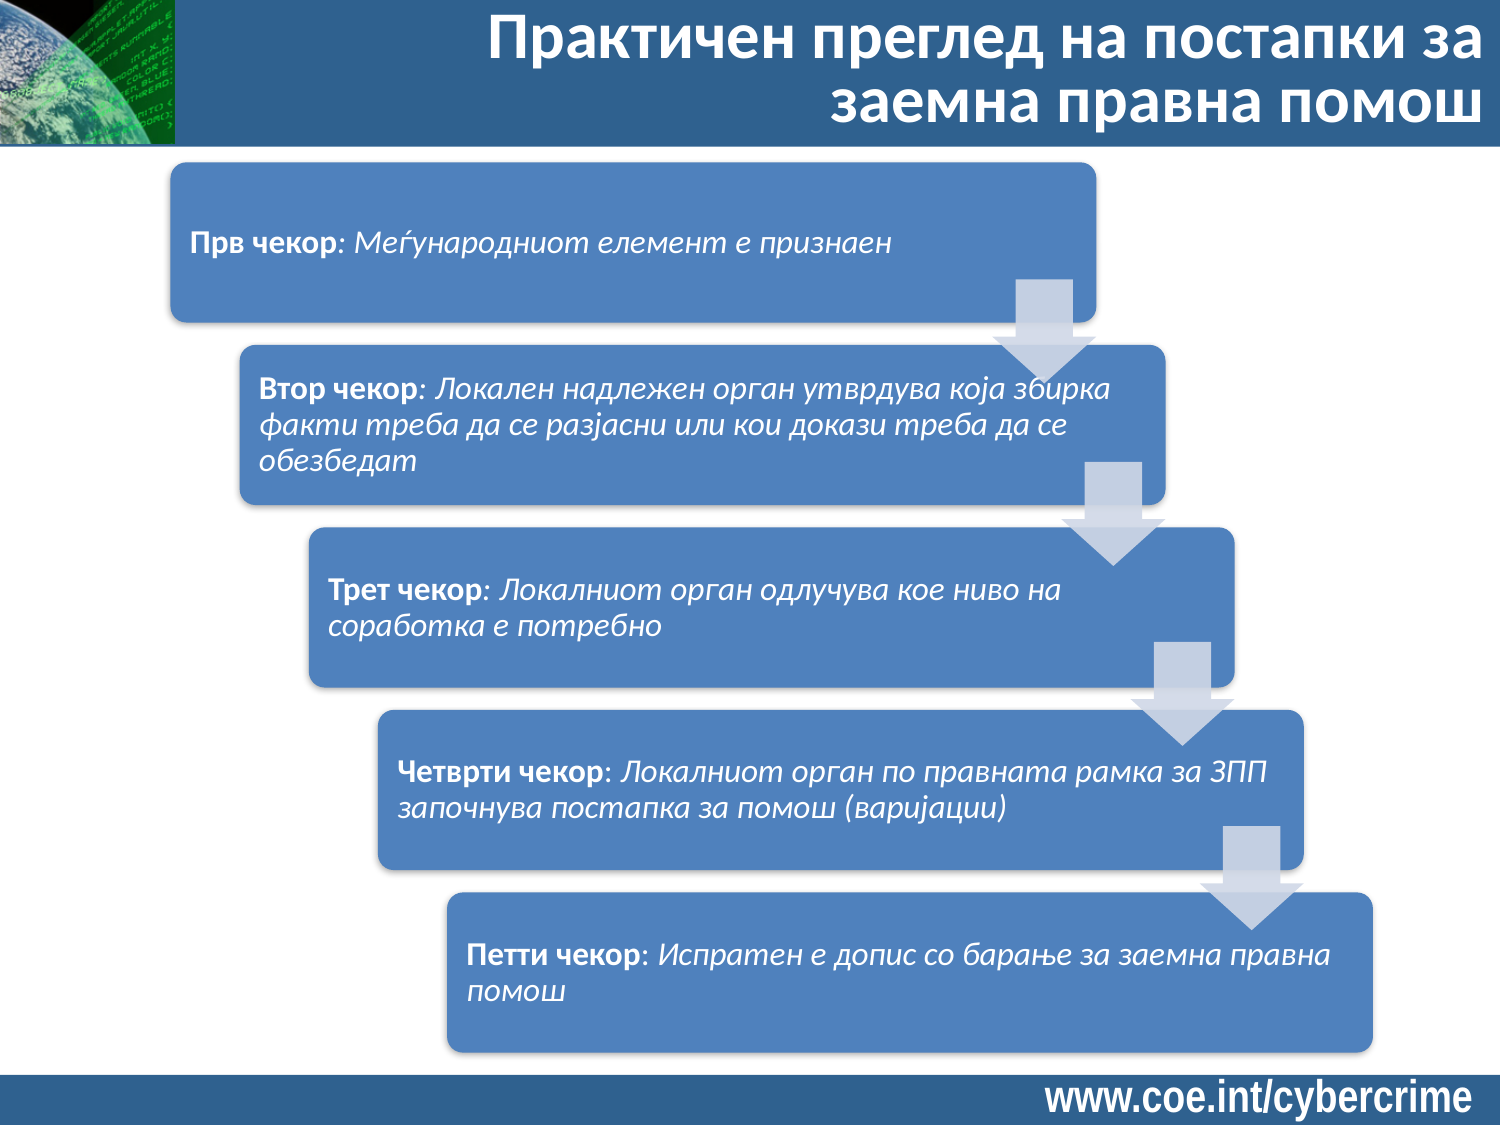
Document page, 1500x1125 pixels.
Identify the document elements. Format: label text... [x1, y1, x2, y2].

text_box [170, 162, 1374, 1053]
picture [0, 0, 175, 144]
text_box www.coe.int/cybercrime [1030, 1059, 1500, 1125]
text_box [0, 1073, 1030, 1125]
text_box Практичен преглед на постапки за заемна правна помош [177, 0, 1500, 149]
